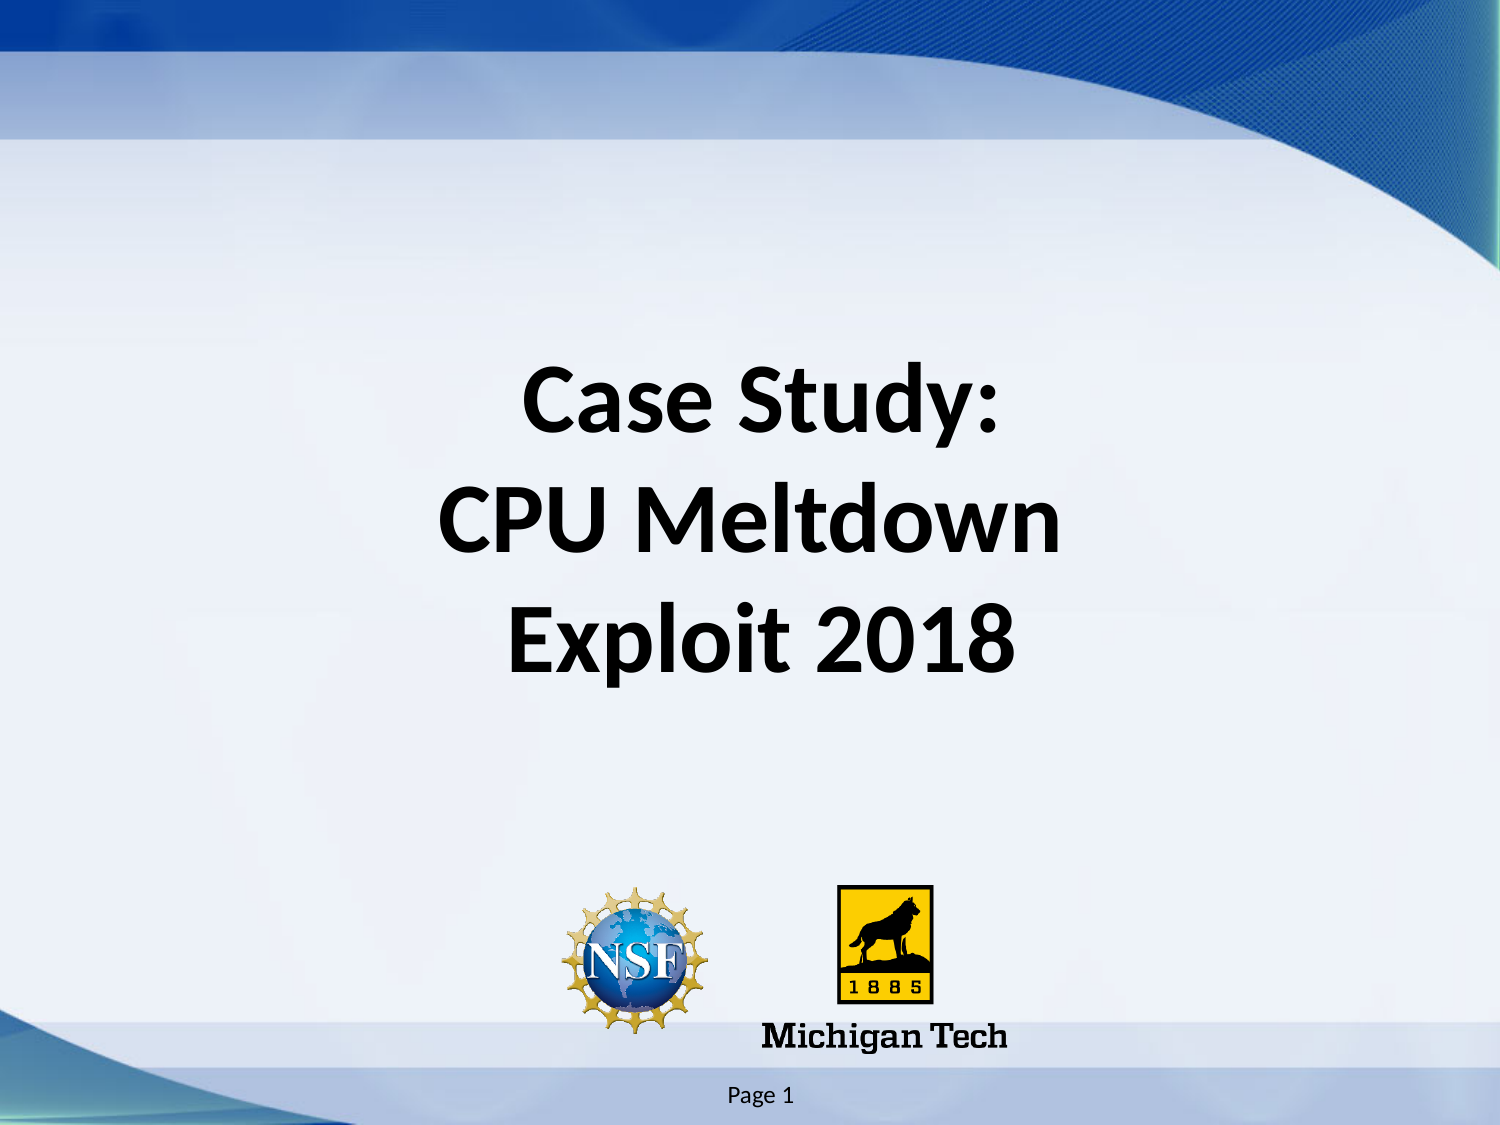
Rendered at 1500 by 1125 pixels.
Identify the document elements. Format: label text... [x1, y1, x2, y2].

picture [0, 0, 1500, 1125]
title Case Study: CPU Meltdown Exploit 2018 [125, 249, 1400, 776]
